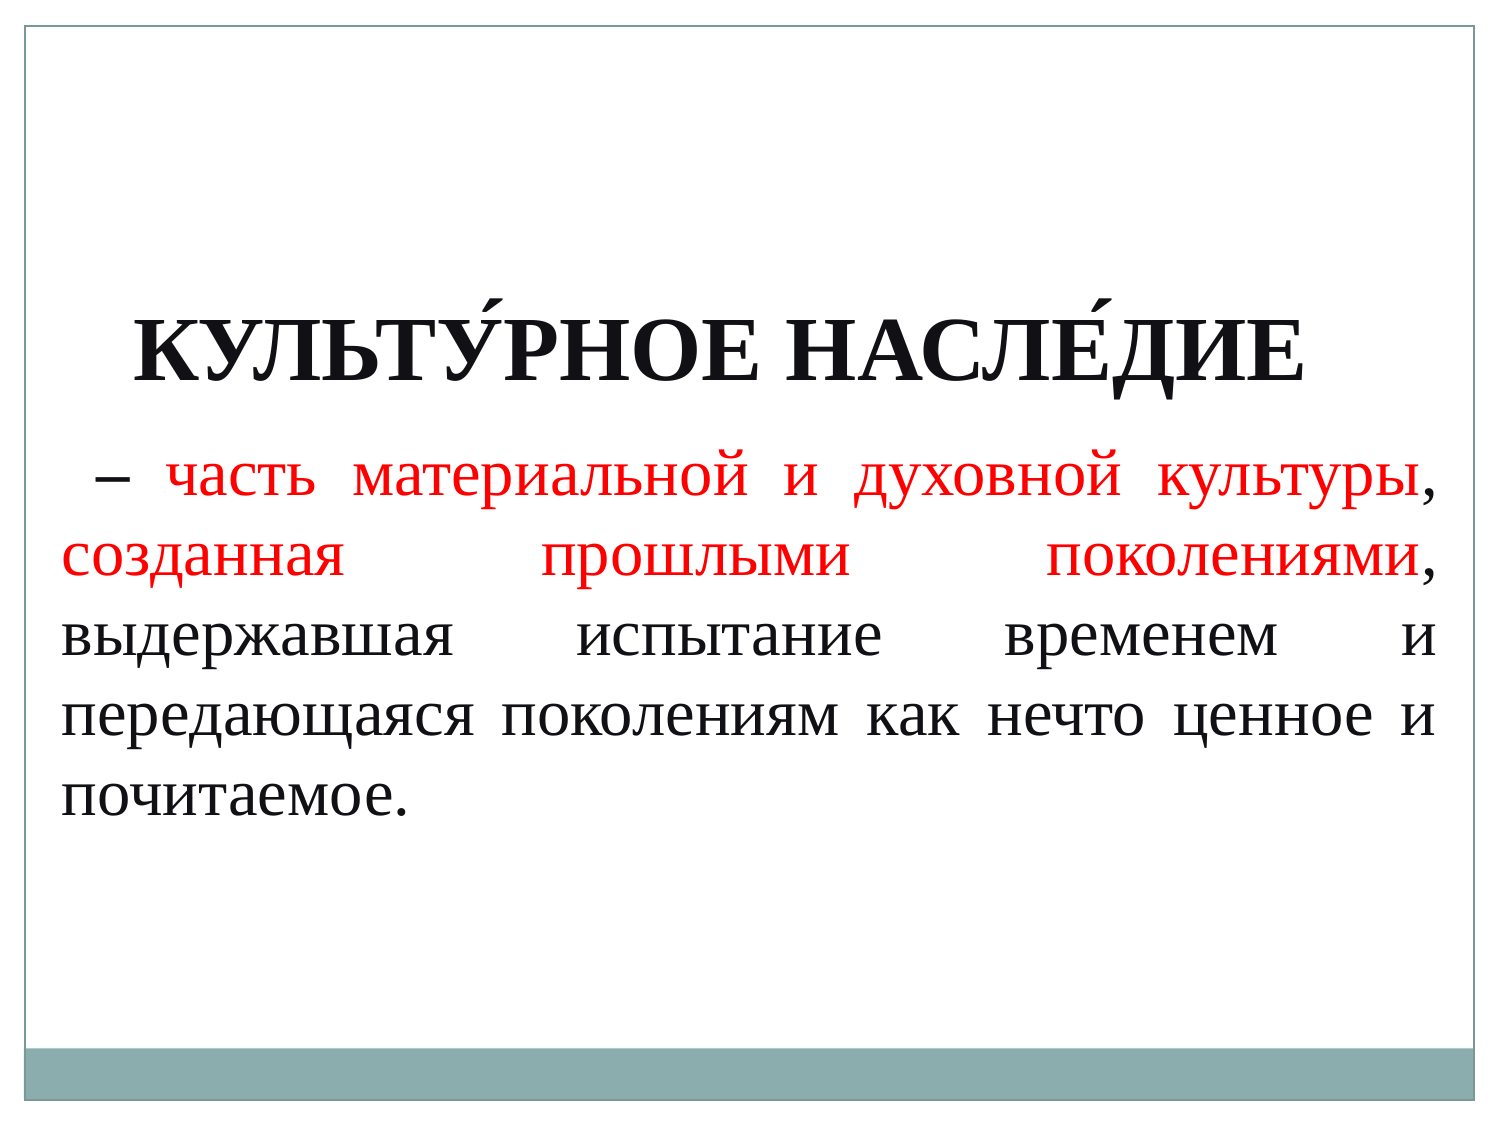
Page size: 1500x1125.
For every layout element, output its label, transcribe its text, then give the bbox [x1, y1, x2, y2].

text_box КУЛЬТУ́РНОЕ НАСЛЕ́ДИЕ [118, 281, 1347, 406]
text_box – часть материальной и духовной культуры, созданная прошлыми поколениями, выдержавшая испытание временем и передающаяся поколениям как нечто ценное и почитаемое. [46, 421, 1454, 837]
